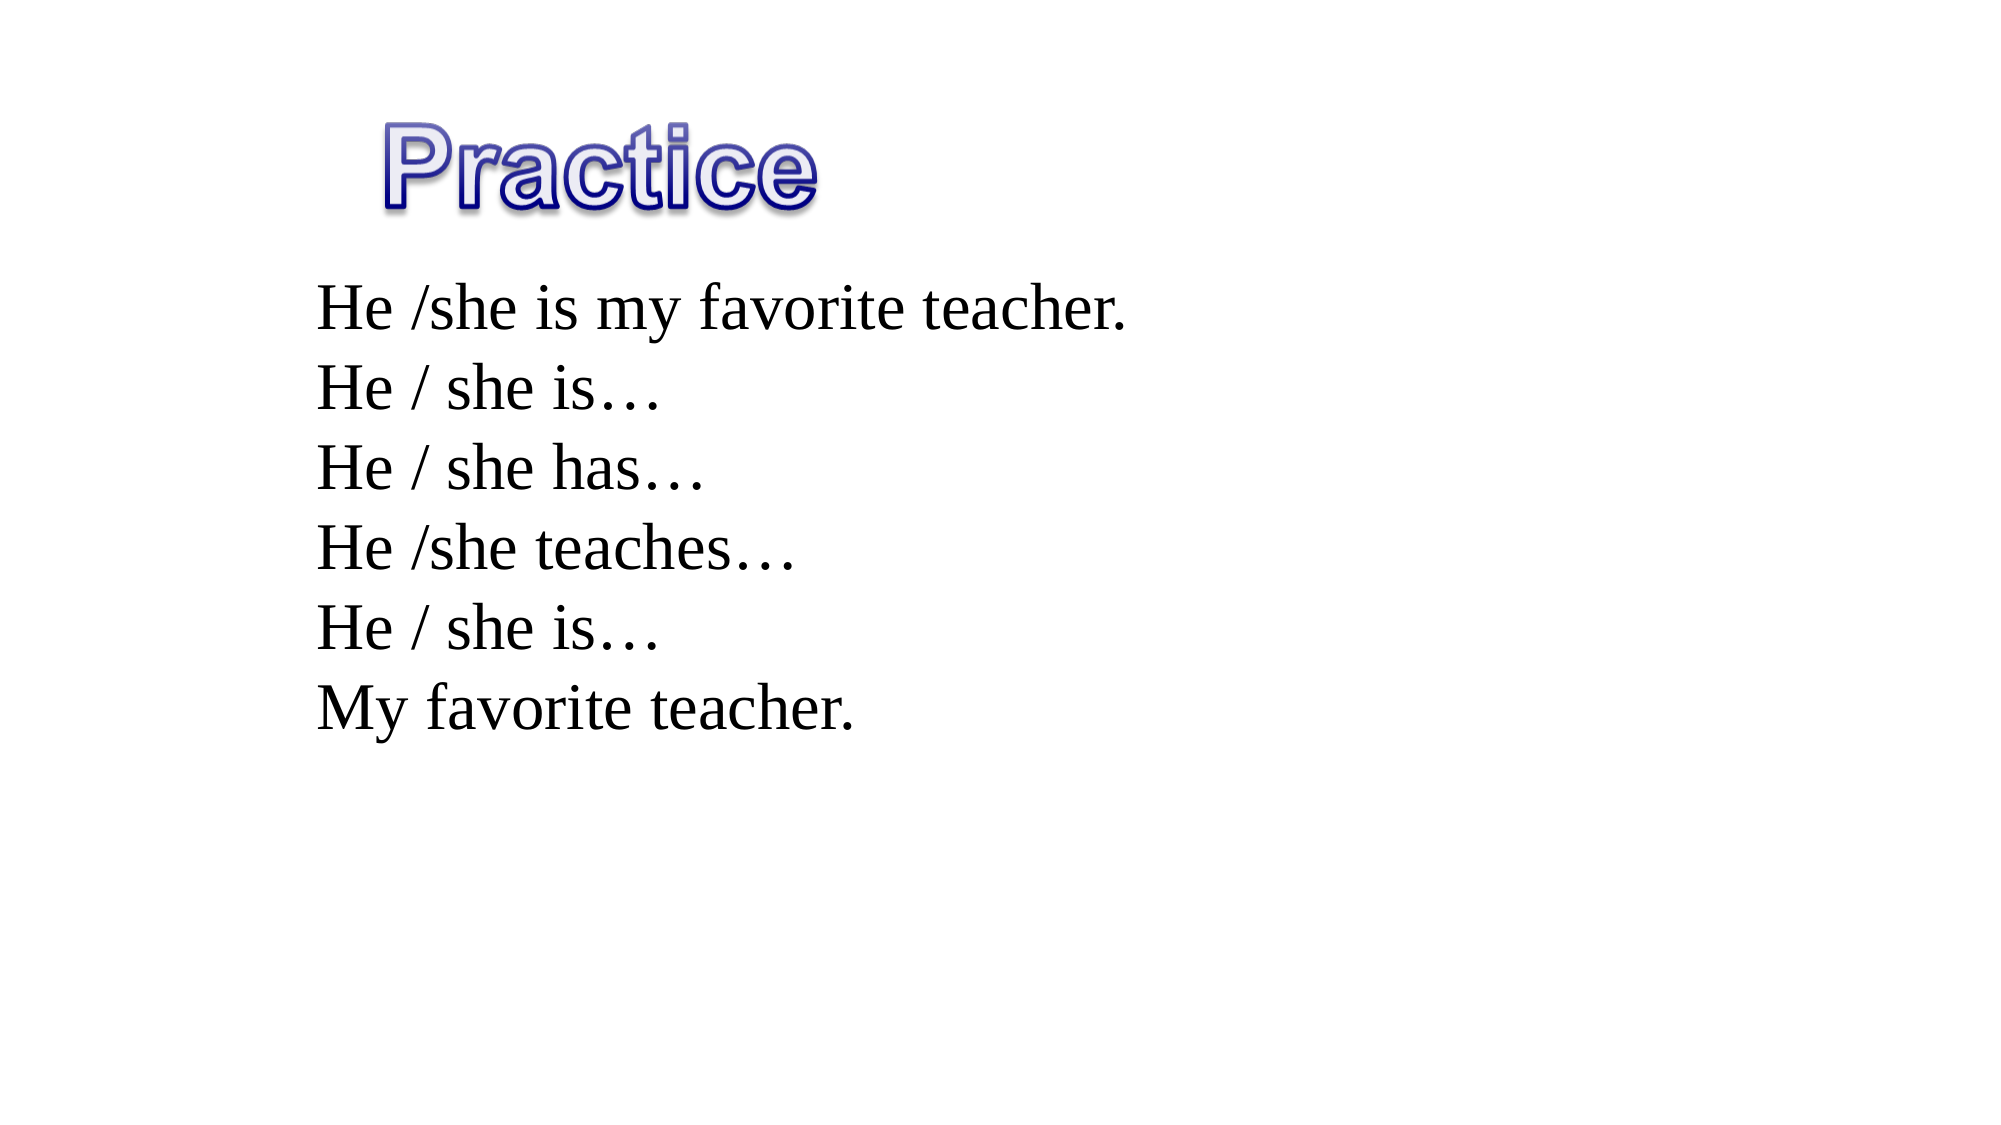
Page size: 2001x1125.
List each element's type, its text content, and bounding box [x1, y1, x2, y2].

text_box He /she is my favorite teacher. He / she is… He / she has… He /she teaches… He / she is… My favorite teacher. [301, 255, 1146, 750]
picture [303, 60, 923, 247]
